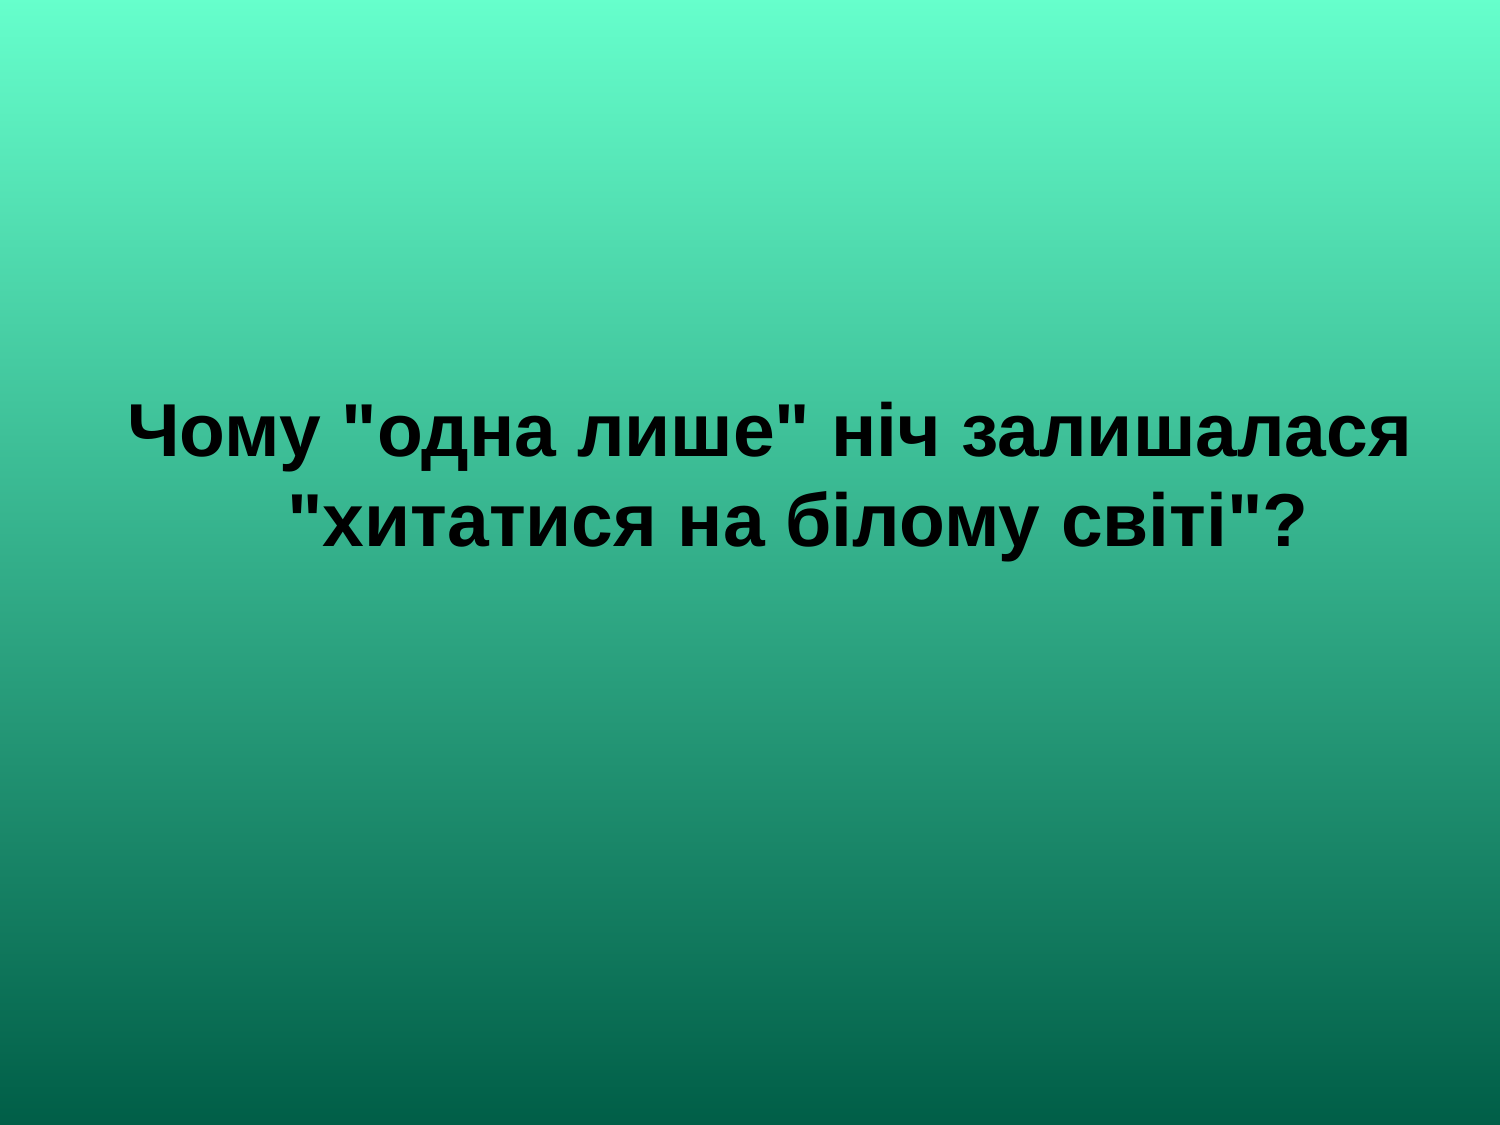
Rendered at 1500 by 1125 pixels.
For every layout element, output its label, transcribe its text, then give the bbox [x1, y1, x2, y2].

list Чому "одна лише" ніч залишалася "хитатися на білому світі"? [105, 163, 1456, 907]
